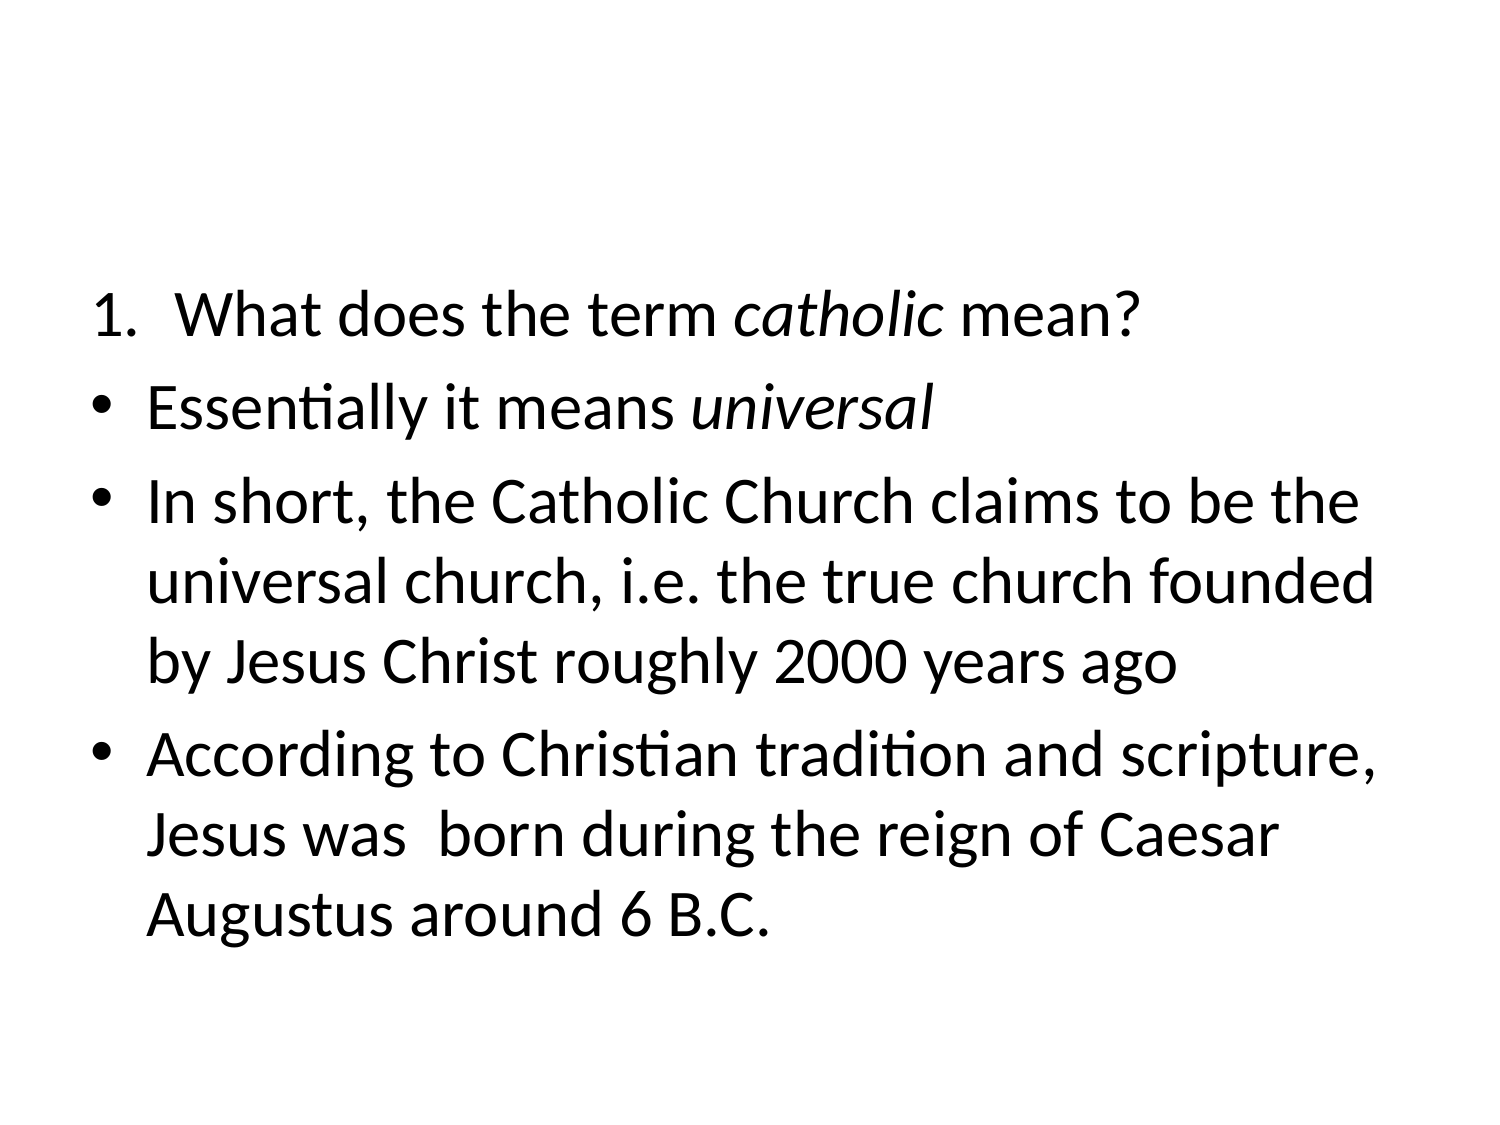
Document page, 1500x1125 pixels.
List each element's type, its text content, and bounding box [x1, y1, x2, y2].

list What does the term catholic mean? Essentially it means universal In short, the Catholic Church claims to be the universal church, i.e. the true church founded by Jesus Christ roughly 2000 years ago According to Christian tradition and scripture, Jesus was born during the reign of Caesar Augustus around 6 B.C. [75, 262, 1425, 1005]
